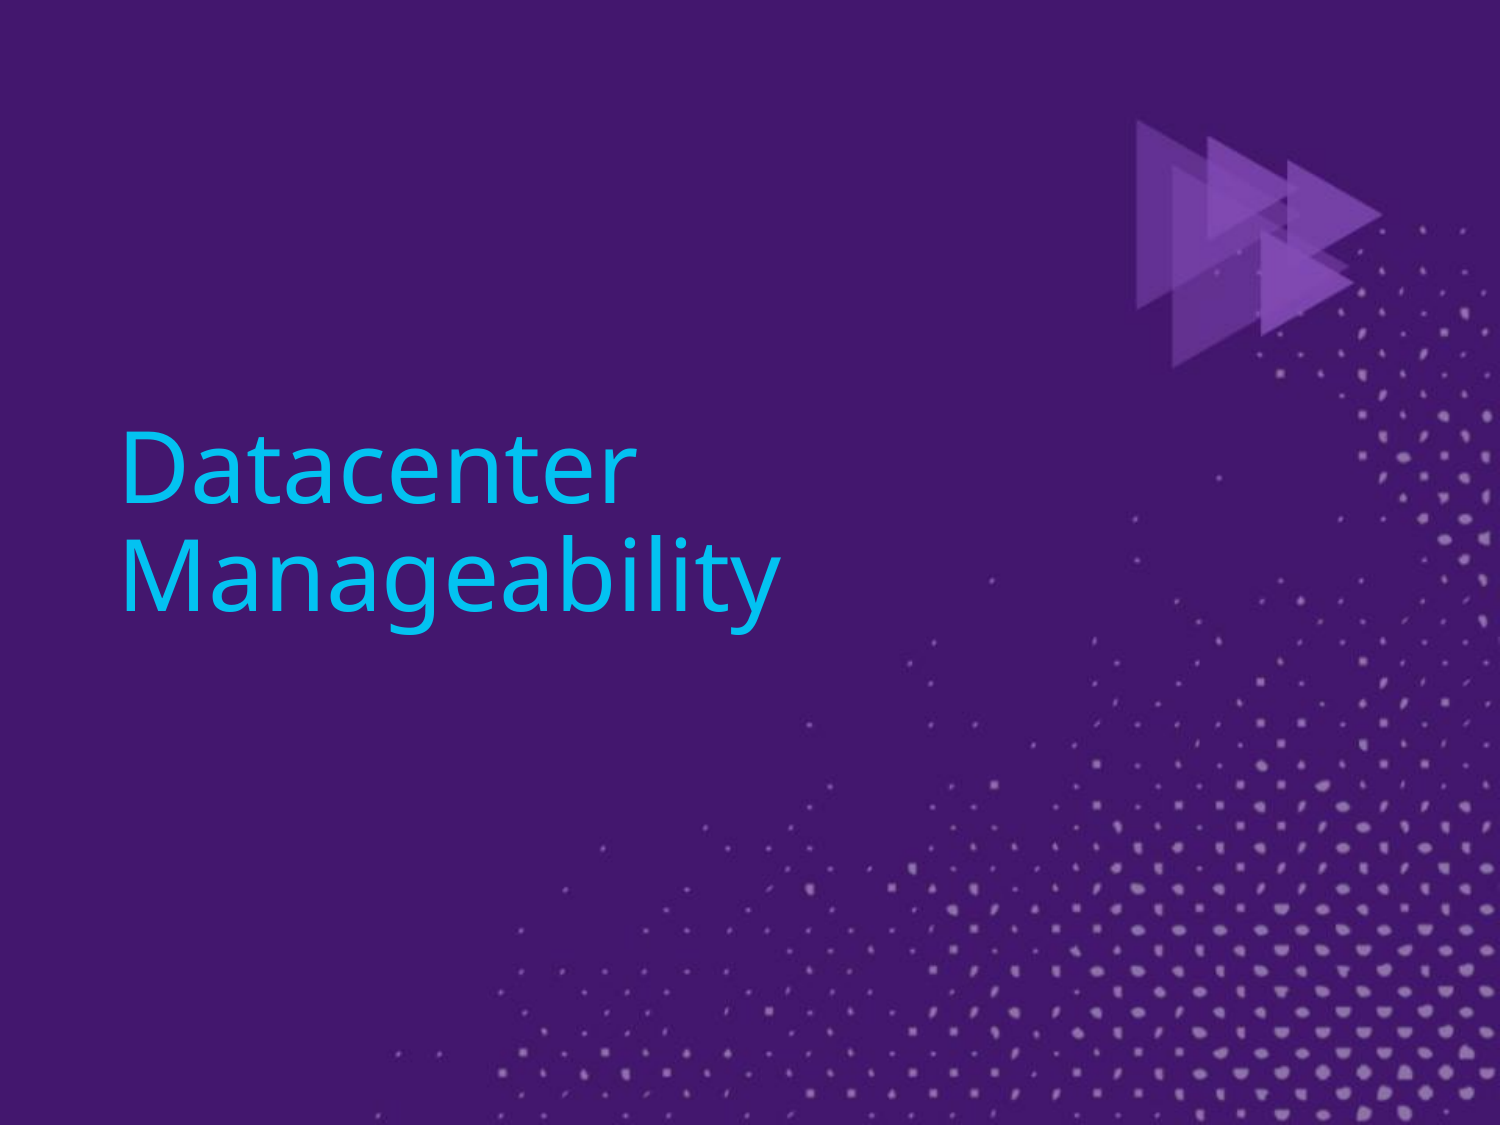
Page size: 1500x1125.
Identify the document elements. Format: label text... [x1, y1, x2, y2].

picture [0, 0, 1500, 1125]
title Datacenter Manageability [102, 400, 1251, 651]
